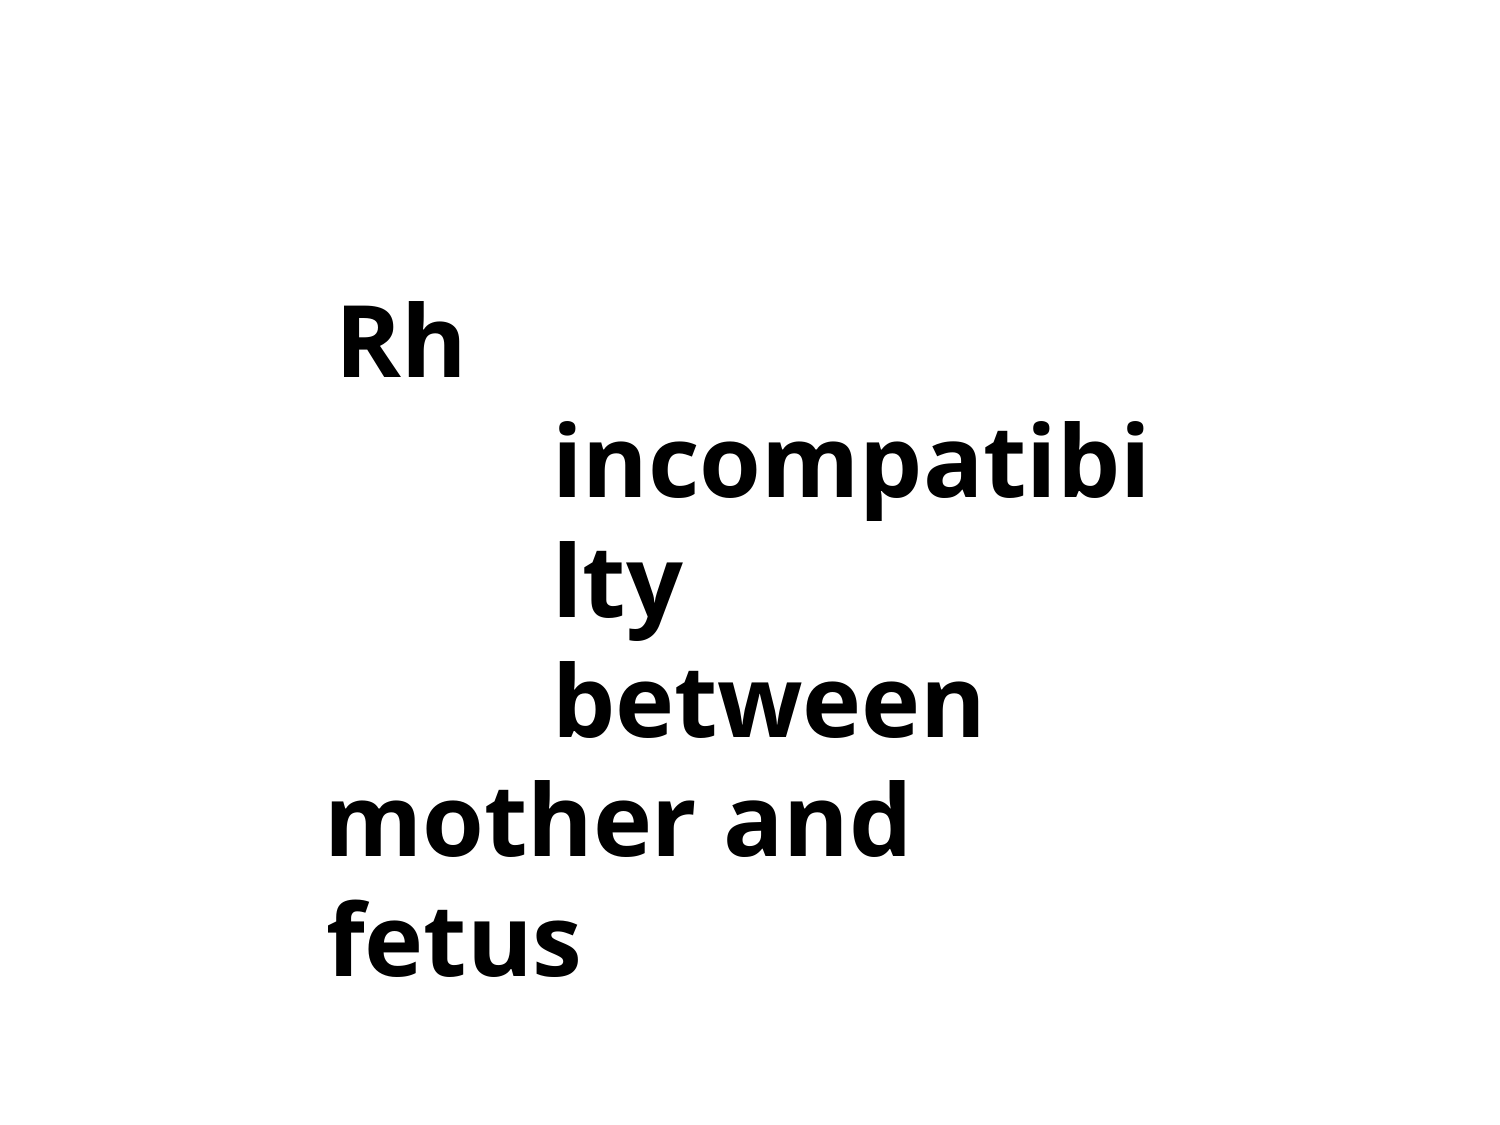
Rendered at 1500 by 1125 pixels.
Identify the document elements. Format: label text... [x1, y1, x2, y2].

text_box Rh incompatibilty between mother and fetus [324, 277, 1176, 997]
